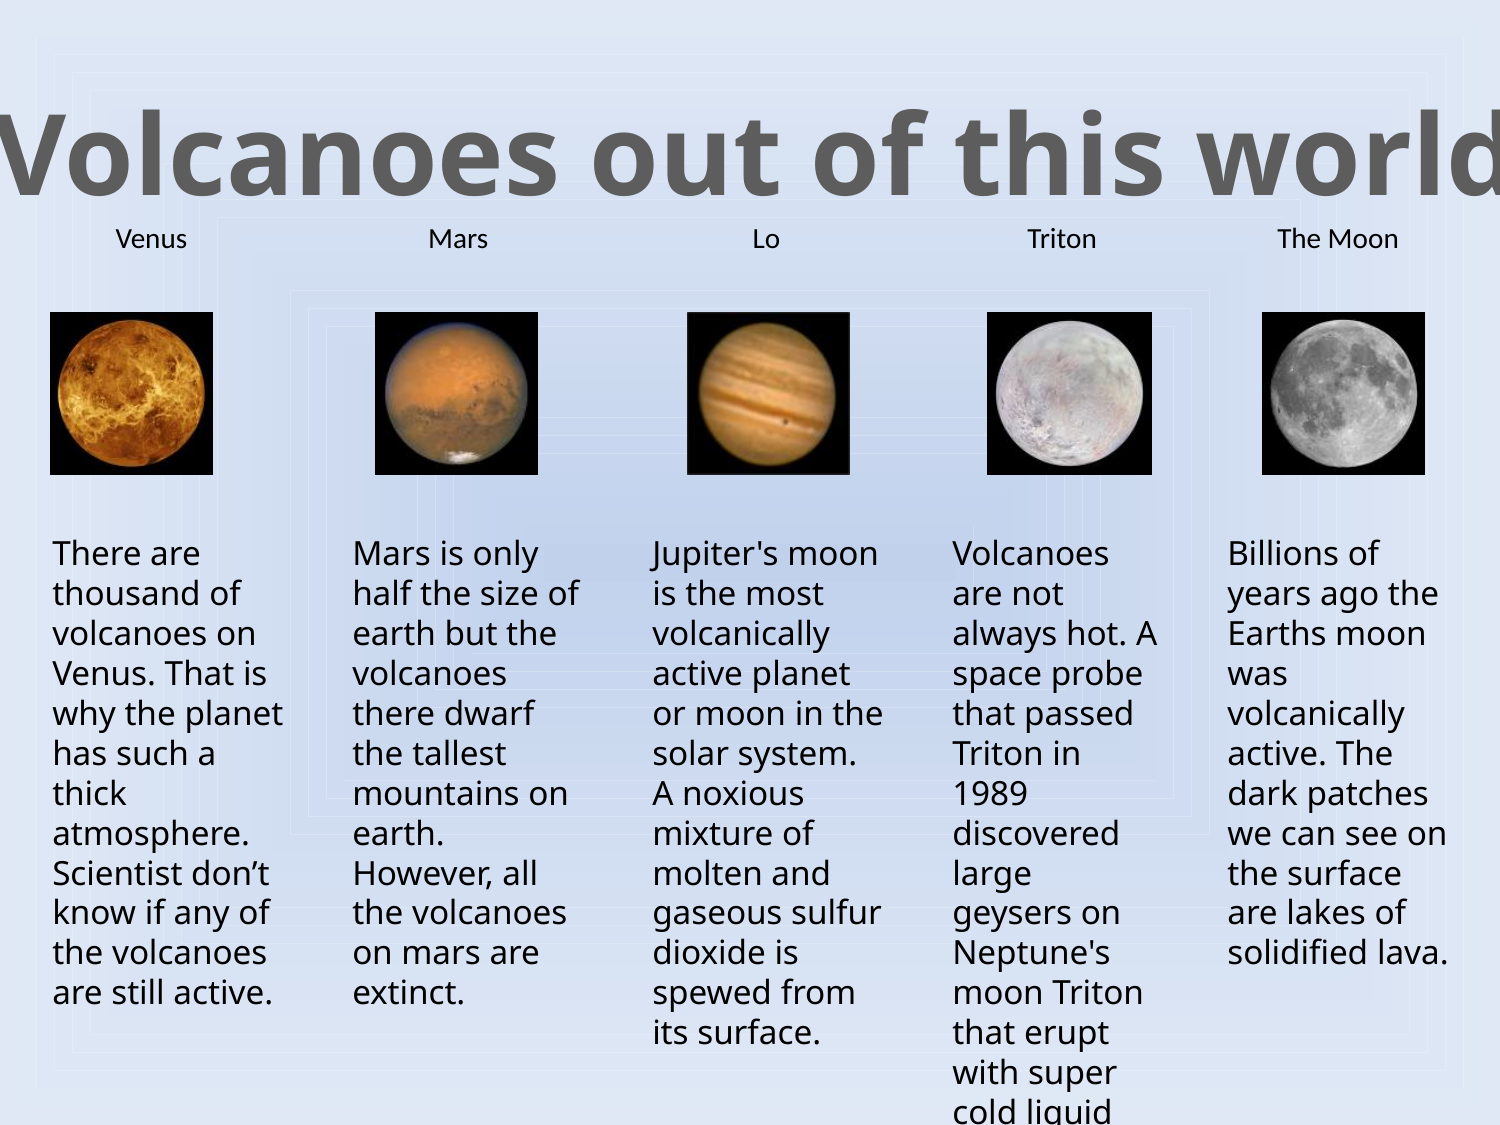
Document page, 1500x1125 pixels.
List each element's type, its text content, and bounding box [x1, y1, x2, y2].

text_box Billions of years ago the Earths moon was volcanically active. The dark patches we can see on the surface are lakes of solidified lava. [1212, 524, 1475, 979]
picture [1262, 312, 1426, 476]
text_box Triton [1012, 212, 1125, 263]
text_box There are thousand of volcanoes on Venus. That is why the planet has such a thick atmosphere. Scientist don’t know if any of the volcanoes are still active. [37, 524, 300, 1019]
text_box Jupiter's moon is the most volcanically active planet or moon in the solar system. A noxious mixture of molten and gaseous sulfur dioxide is spewed from its surface. [637, 524, 900, 1059]
picture [987, 312, 1152, 476]
text_box The Moon [1262, 212, 1438, 263]
text_box Volcanoes are not always hot. A space probe that passed Triton in 1989 discovered large geysers on Neptune's moon Triton that erupt with super cold liquid nitrogen. [937, 524, 1175, 1125]
text_box Mars [387, 212, 525, 263]
text_box Mars is only half the size of earth but the volcanoes there dwarf the tallest mountains on earth. However, all the volcanoes on mars are extinct. [337, 524, 600, 1019]
text_box Volcanoes out of this world [0, 74, 1500, 225]
text_box Venus [74, 212, 238, 263]
picture [374, 312, 538, 476]
picture [49, 312, 213, 476]
picture [687, 312, 851, 476]
text_box Lo [724, 212, 863, 298]
